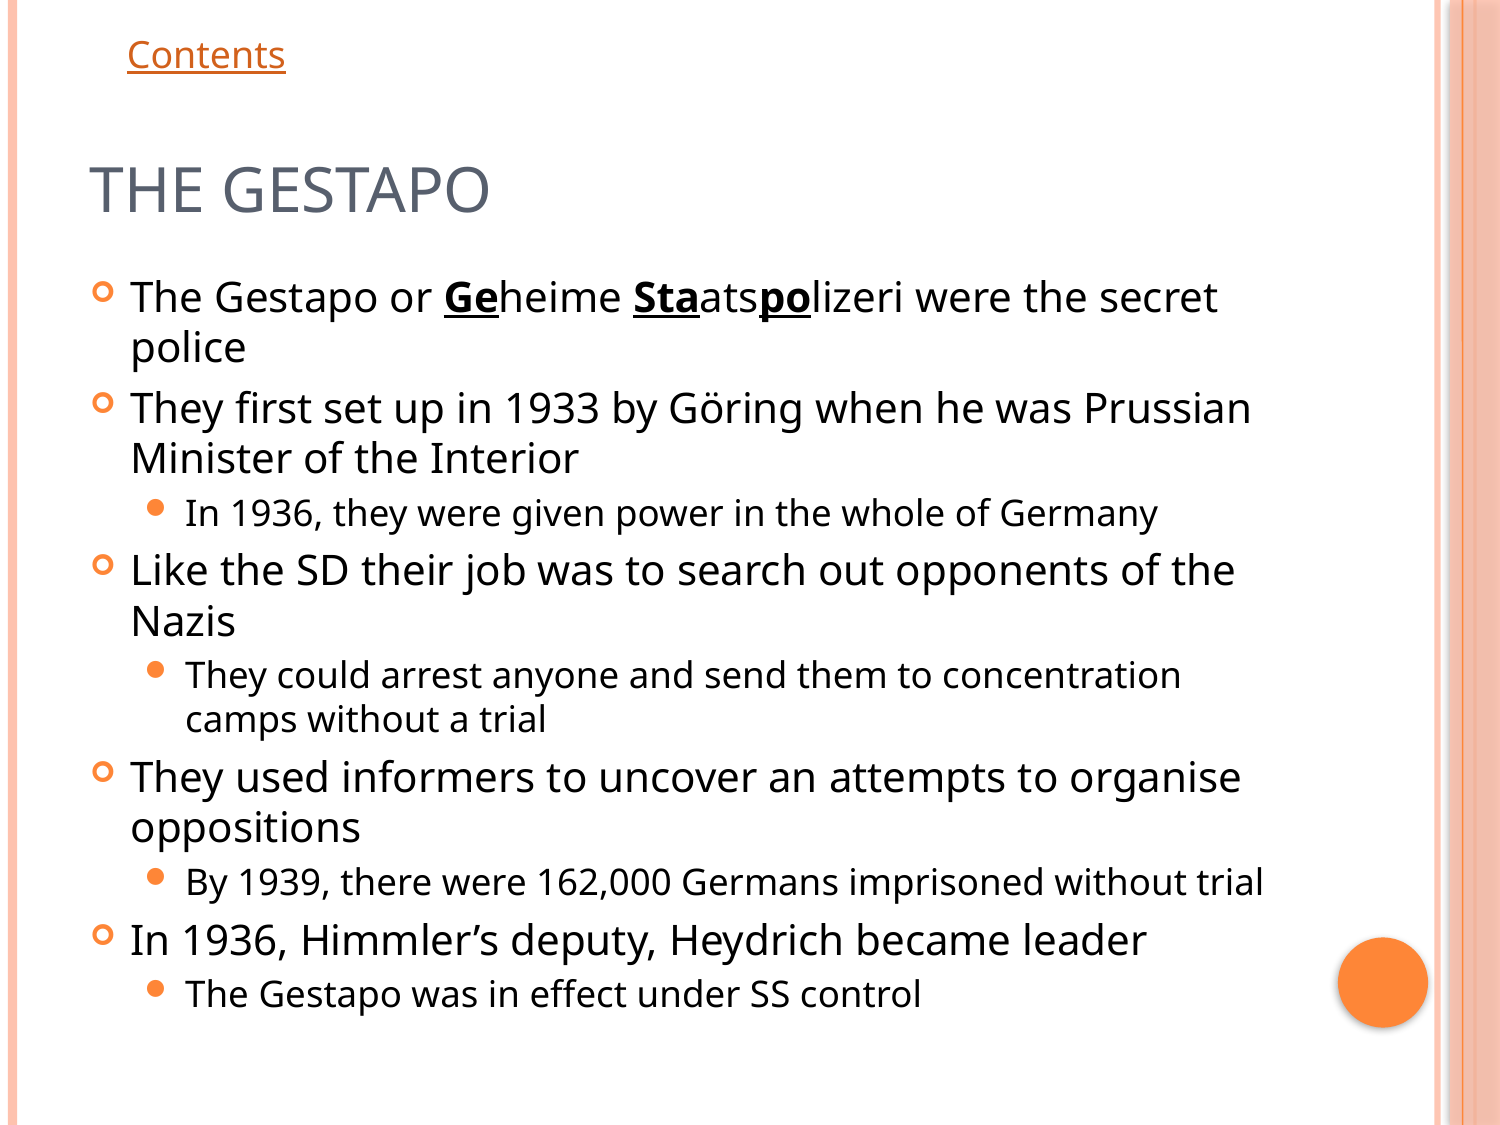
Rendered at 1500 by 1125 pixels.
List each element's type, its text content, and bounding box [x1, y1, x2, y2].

title The Gestapo [75, 45, 1300, 233]
list The Gestapo or Geheime Staatspolizeri were the secret police They first set up in 1933 by Göring when he was Prussian Minister of the Interior In 1936, they were given power in the whole of Germany Like the SD their job was to search out opponents of the Nazis They could arrest anyone and send them to concentration camps without a trial They used informers to uncover an attempts to organise oppositions By 1939, there were 162,000 Germans imprisoned without trial In 1936, Himmler’s deputy, Heydrich became leader The Gestapo was in effect under SS control [74, 262, 1301, 1063]
